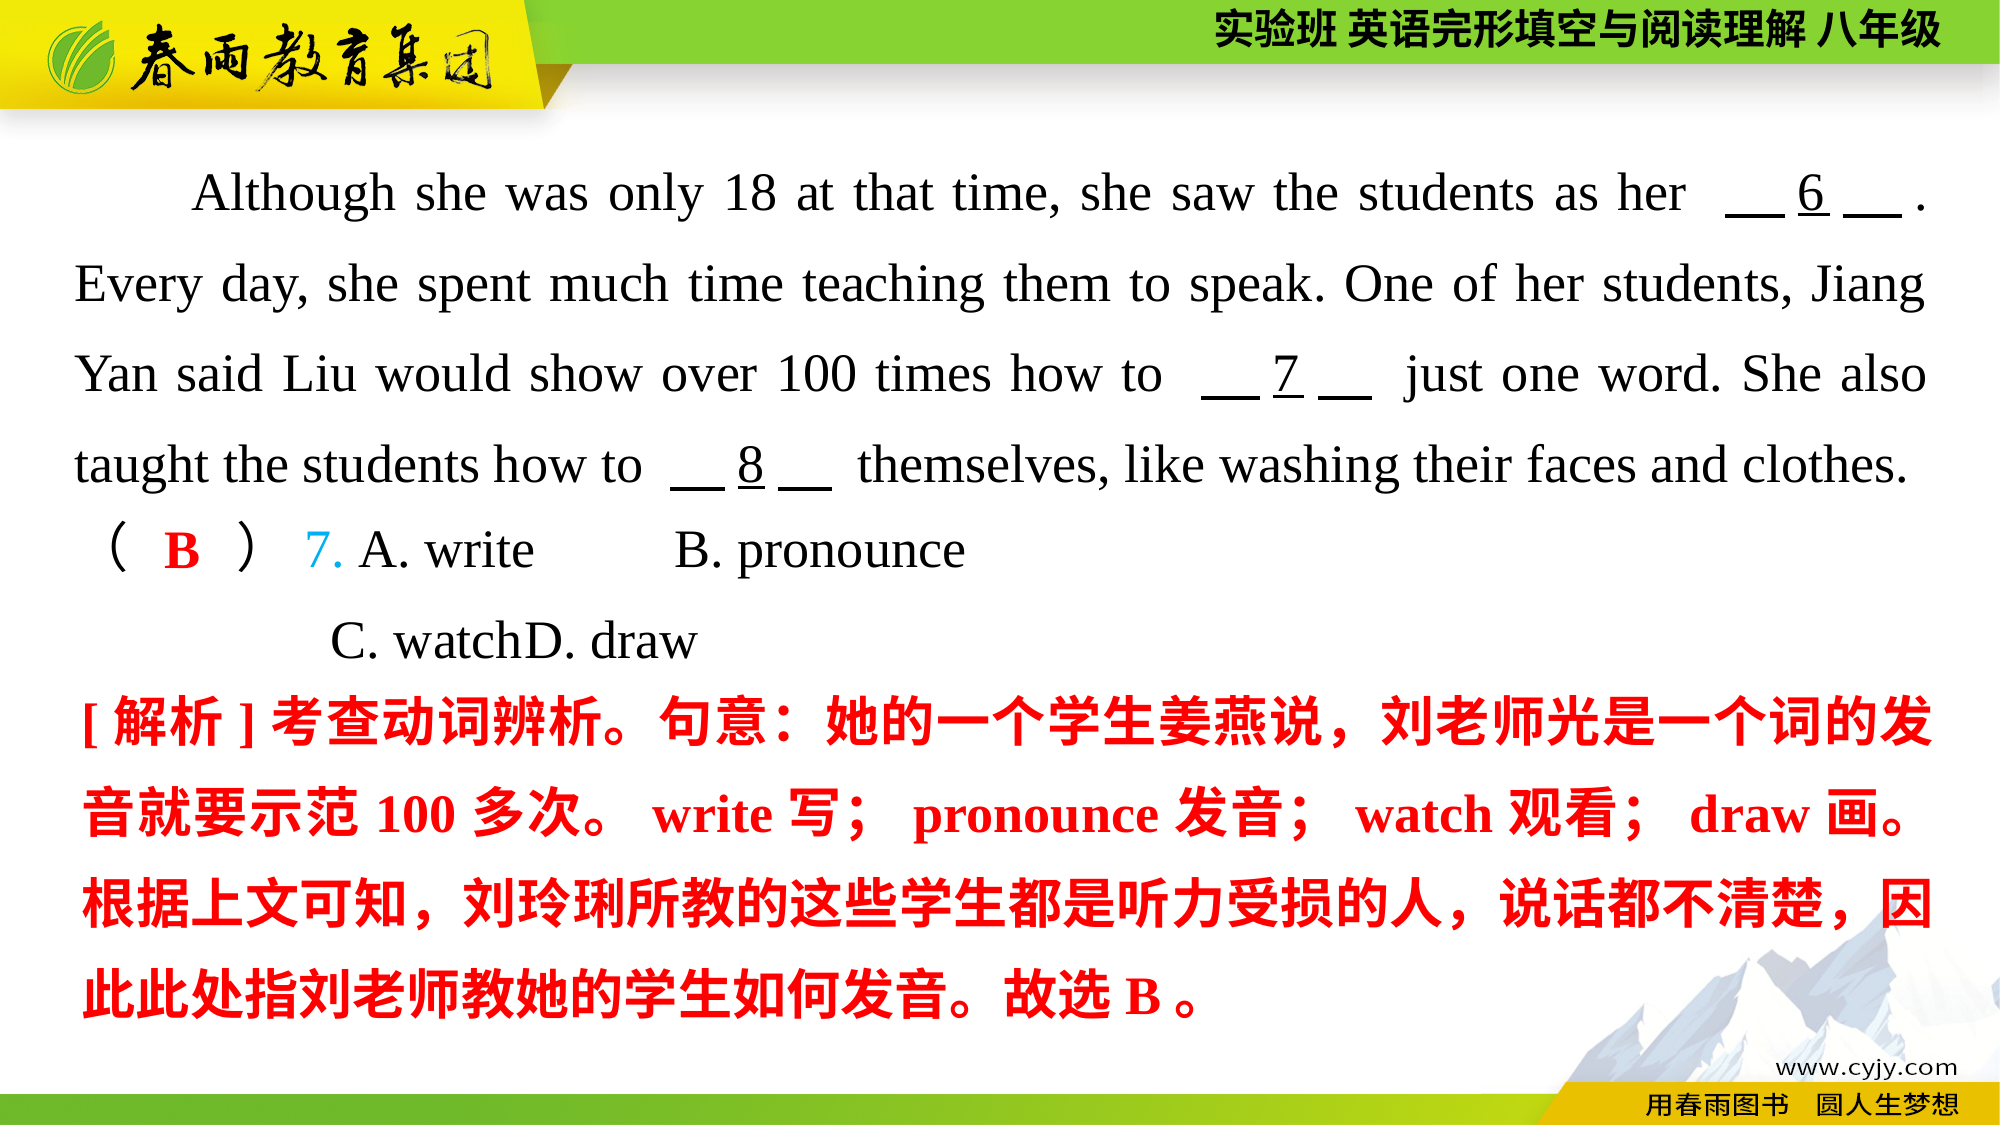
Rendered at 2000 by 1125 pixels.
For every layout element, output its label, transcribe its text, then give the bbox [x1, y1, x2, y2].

list Although she was only 18 at that time, she saw the students as her 6 . Every day, she spent much time teaching them to speak. One of her students, Jiang Yan said Liu would show over 100 times how to 7 just one word. She also taught the students how to 8 themselves, like washing their faces and clothes. [59, 122, 1944, 479]
text_box （ ）7. A. write B. pronounce C. watch D. draw [59, 479, 1944, 677]
text_box B [149, 481, 216, 588]
picture [0, 0, 2000, 1125]
text_box [解析]考查动词辨析。句意：她的一个学生姜燕说，刘老师光是一个词的发音就要示范100多次。write写；pronounce发音；watch观看；draw画。根据上文可知，刘玲琍所教的这些学生都是听力受损的人，说话都不清楚，因此此处指刘老师教她的学生如何发音。故选B。 [66, 654, 1951, 1033]
